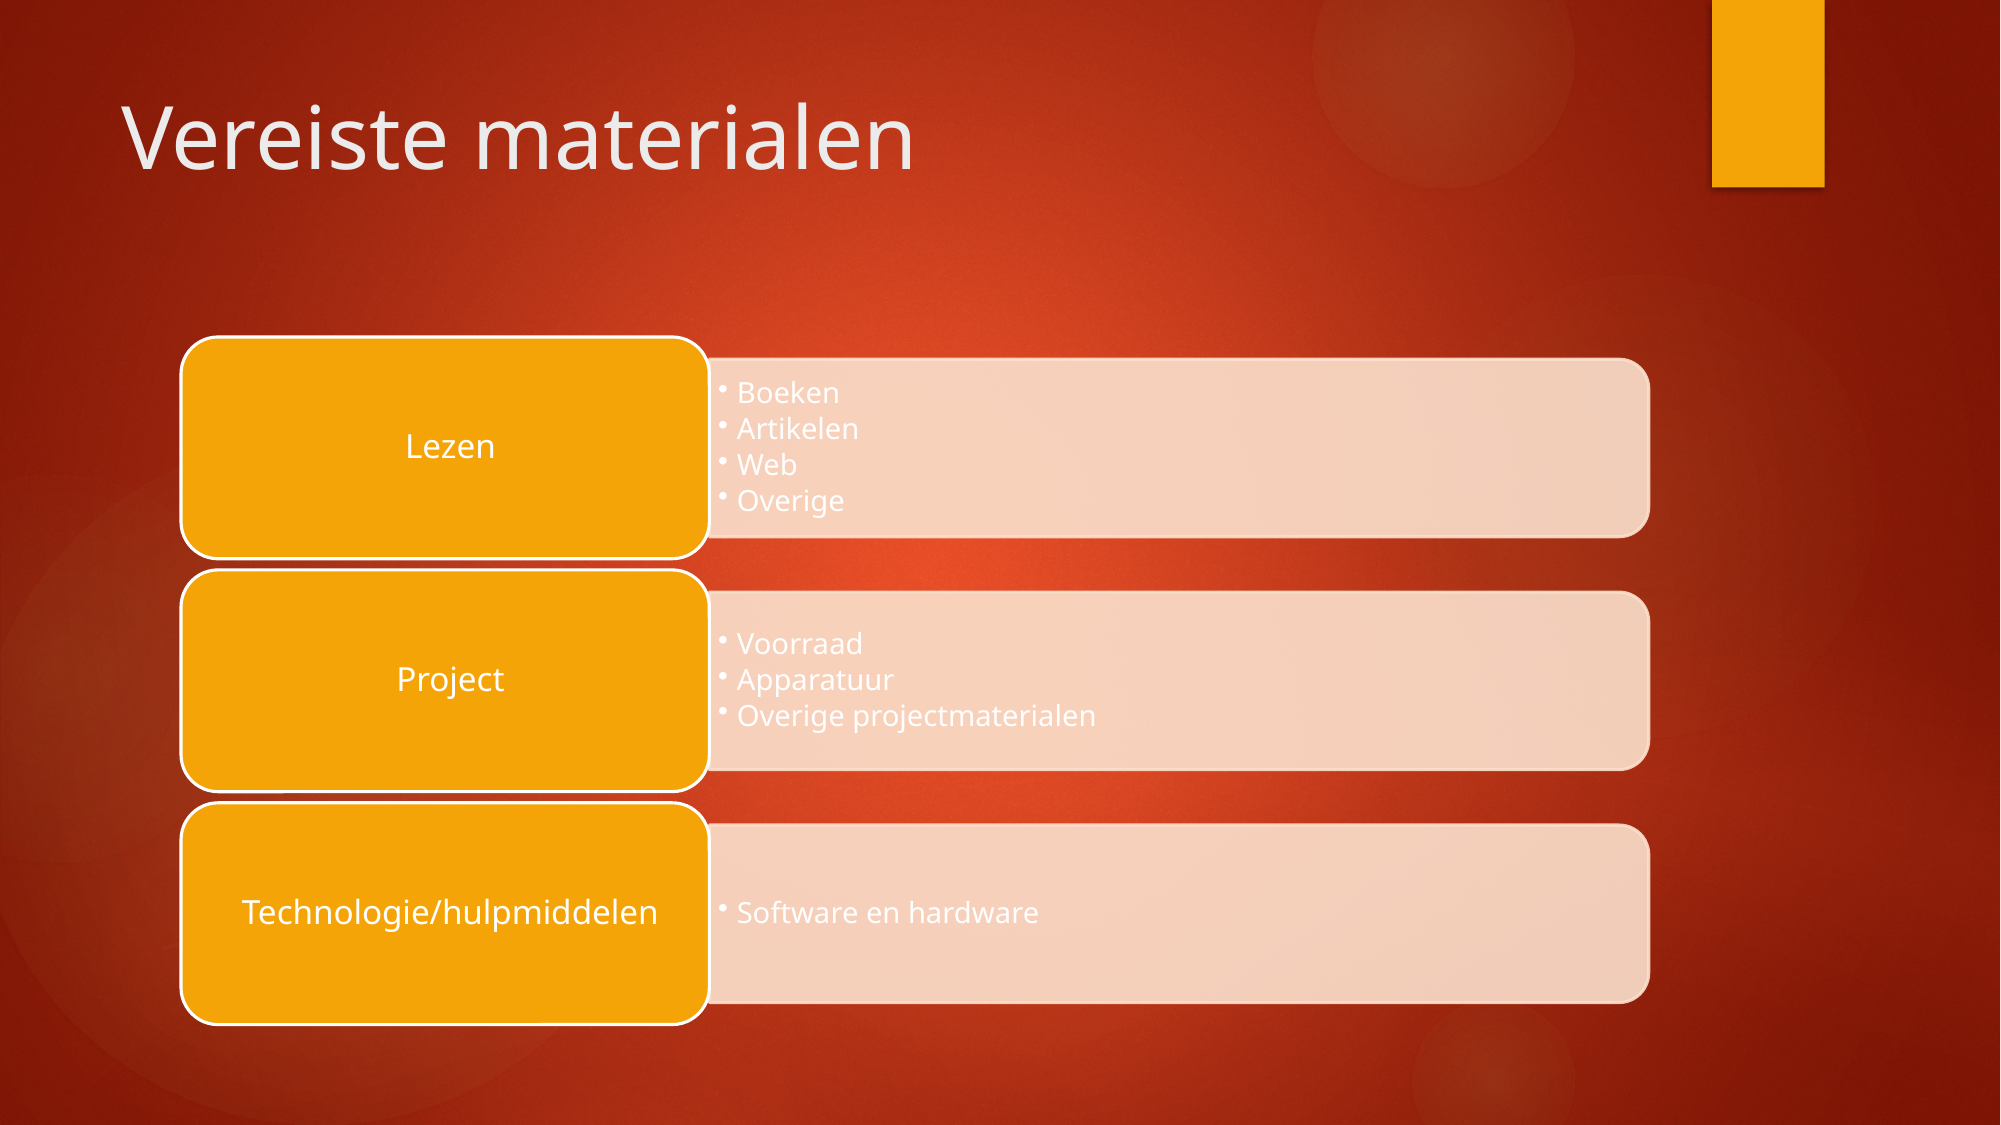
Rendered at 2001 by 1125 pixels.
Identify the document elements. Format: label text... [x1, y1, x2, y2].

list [180, 336, 1649, 1026]
title Vereiste materialen [106, 74, 1649, 304]
